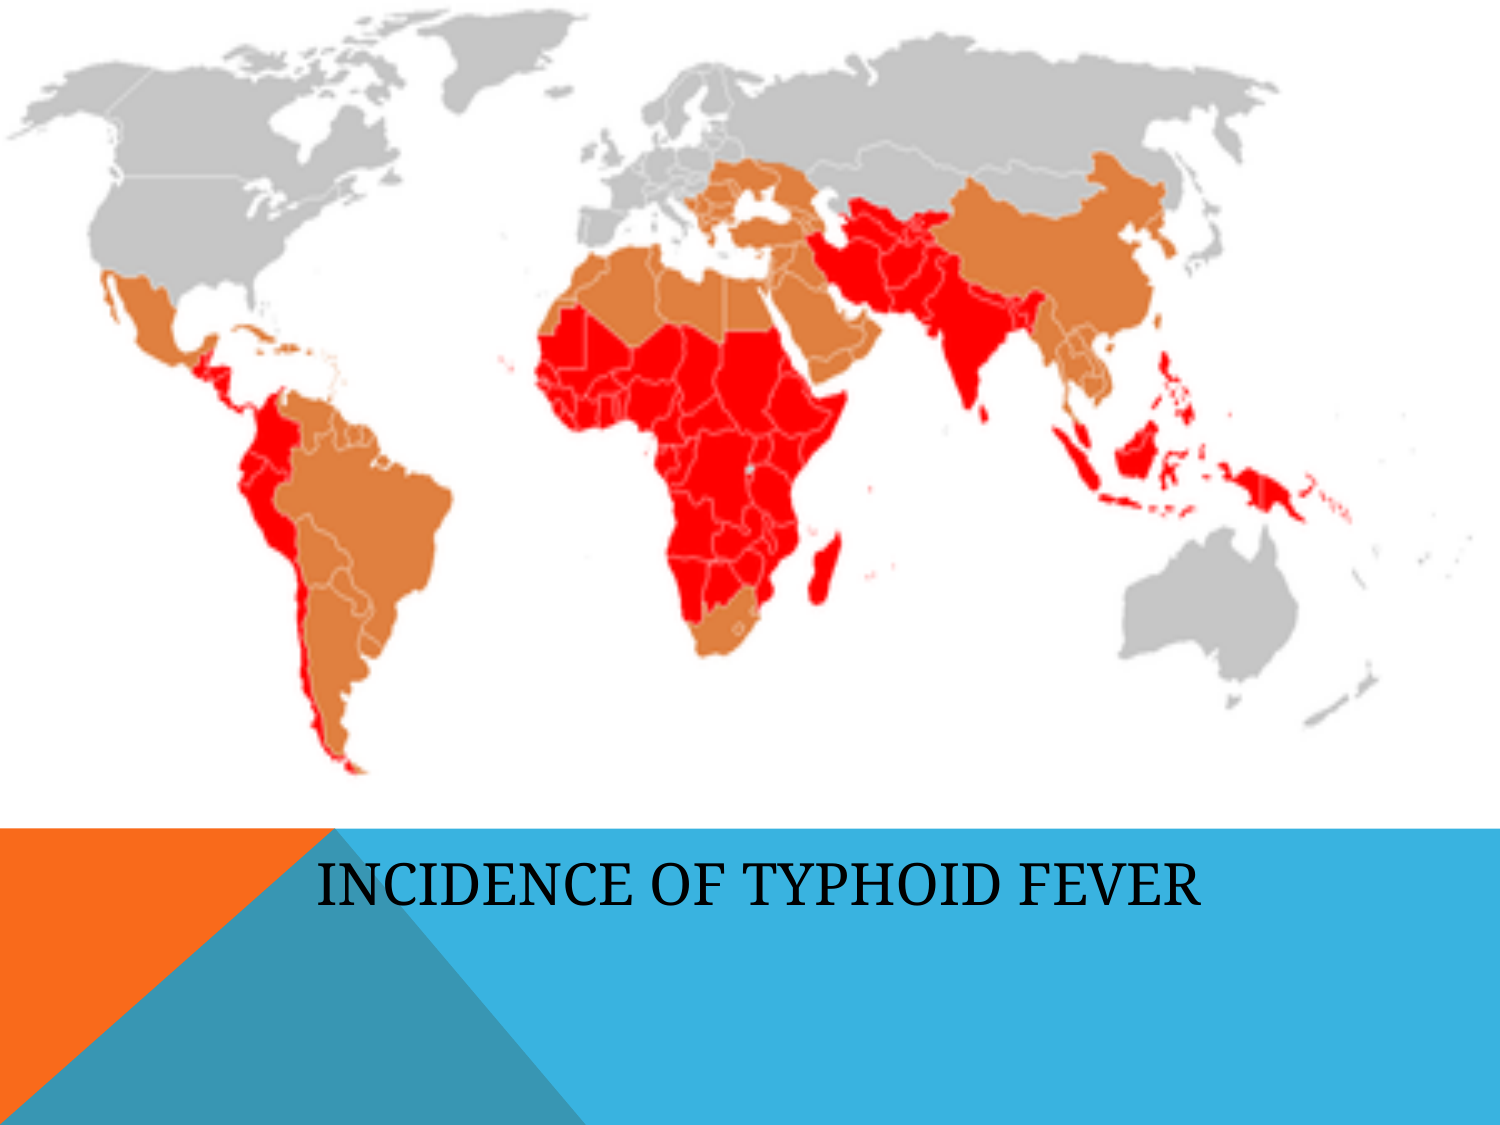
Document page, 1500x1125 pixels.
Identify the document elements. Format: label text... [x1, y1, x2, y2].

title Incidence of typhoid fever [301, 806, 1500, 892]
picture [0, 0, 1500, 799]
